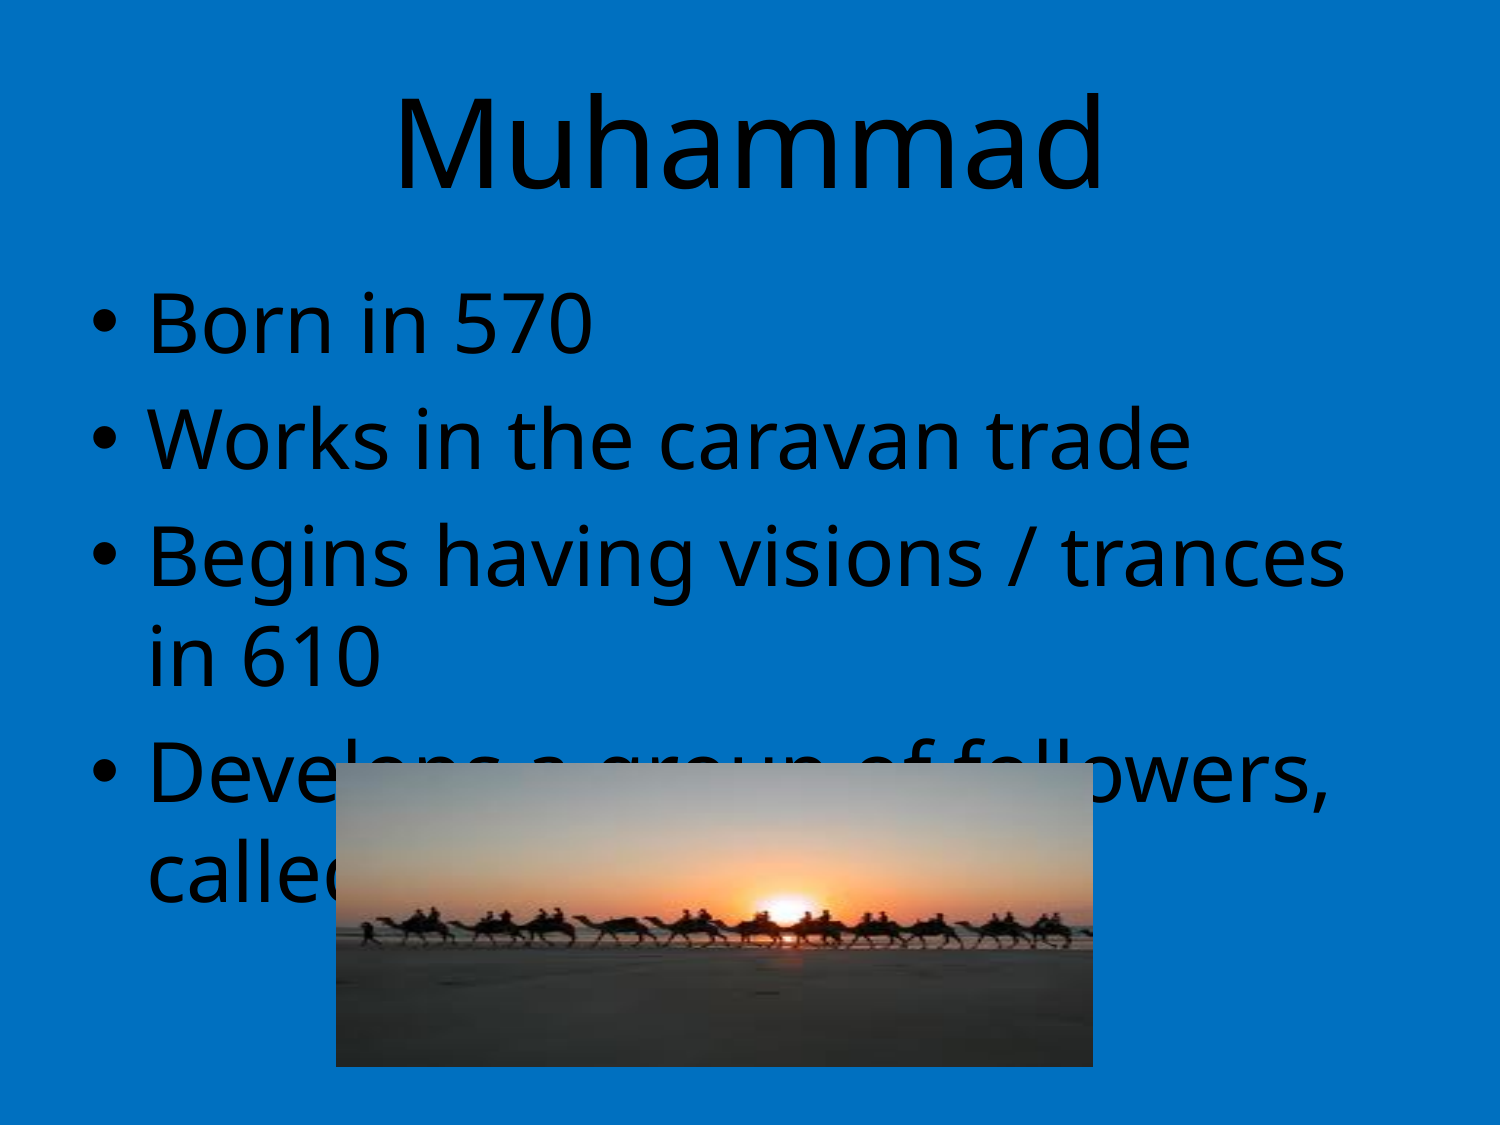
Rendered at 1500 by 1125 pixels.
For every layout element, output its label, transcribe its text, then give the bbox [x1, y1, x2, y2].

list Born in 570 Works in the caravan trade Begins having visions / trances in 610 Develops a group of followers, called Muslims [75, 262, 1425, 1005]
picture [336, 763, 1093, 1067]
title Muhammad [75, 45, 1425, 233]
